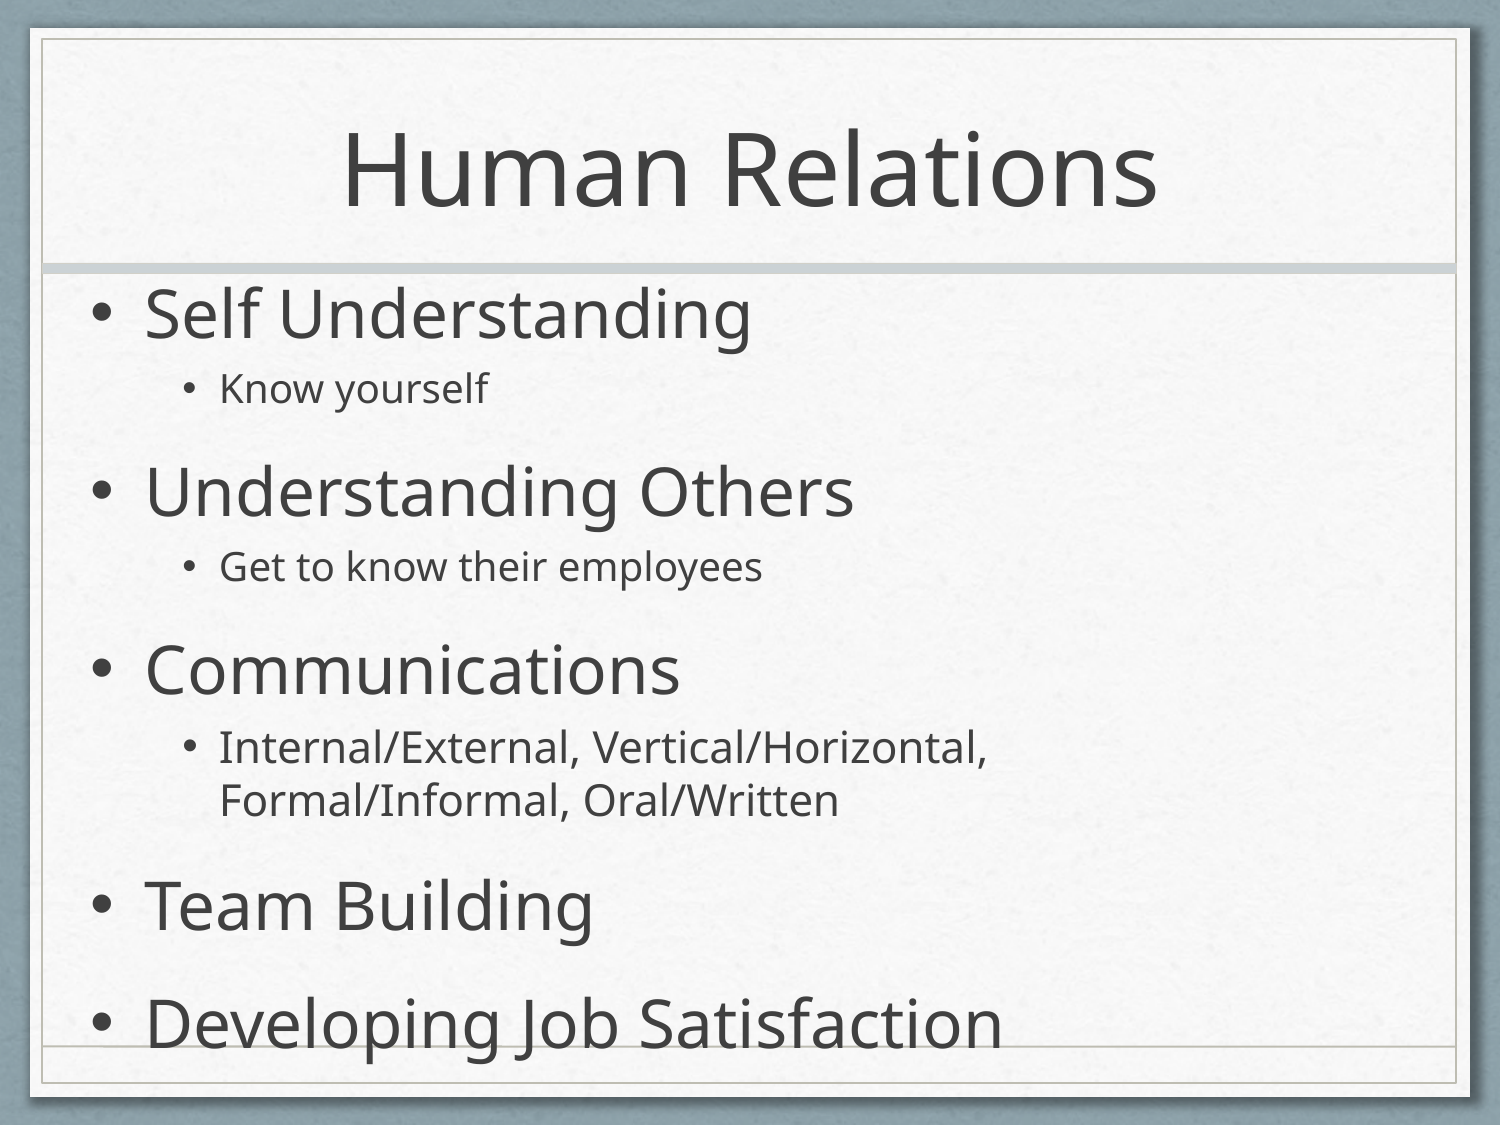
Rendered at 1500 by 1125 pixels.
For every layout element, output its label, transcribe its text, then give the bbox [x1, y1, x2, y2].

list Self Understanding Know yourself Understanding Others Get to know their employees Communications Internal/External, Vertical/Horizontal, Formal/Informal, Oral/Written Team Building Developing Job Satisfaction [75, 263, 1333, 1075]
title Human Relations [75, 71, 1425, 260]
picture [30, 28, 1470, 1097]
